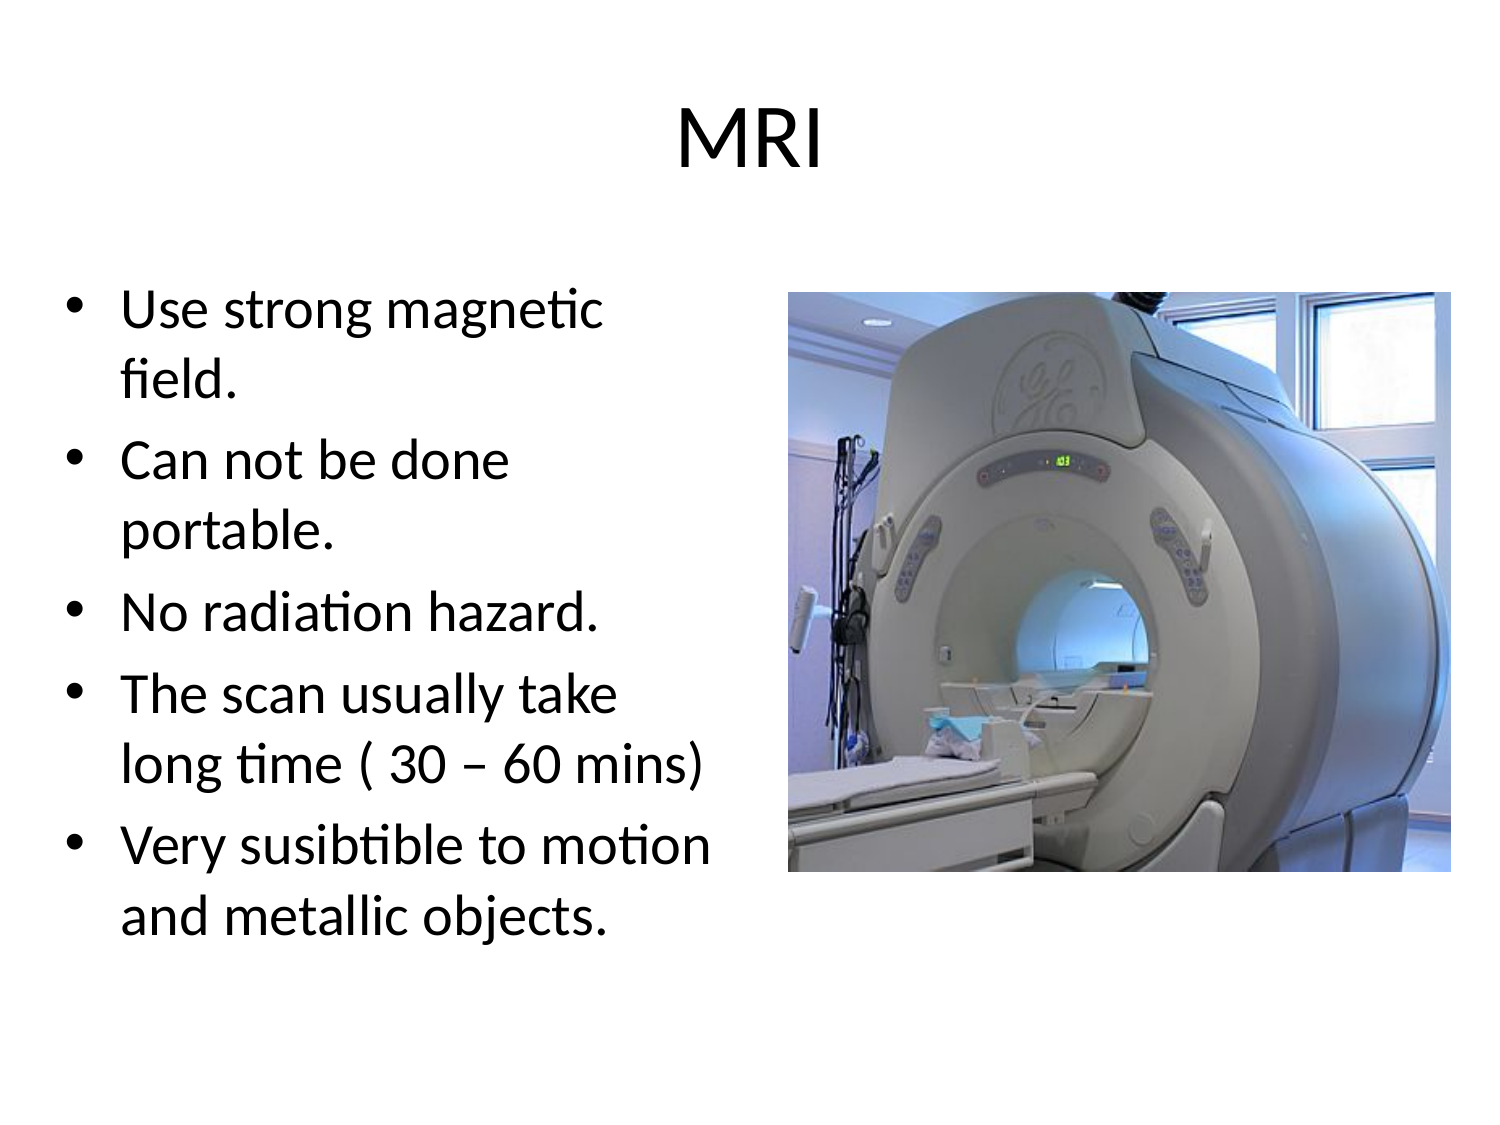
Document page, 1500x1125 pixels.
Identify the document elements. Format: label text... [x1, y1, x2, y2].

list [788, 292, 1451, 872]
title MRI [49, 37, 1451, 225]
list Use strong magnetic field. Can not be done portable. No radiation hazard. The scan usually take long time ( 30 – 60 mins) Very susibtible to motion and metallic objects. [49, 262, 737, 1001]
